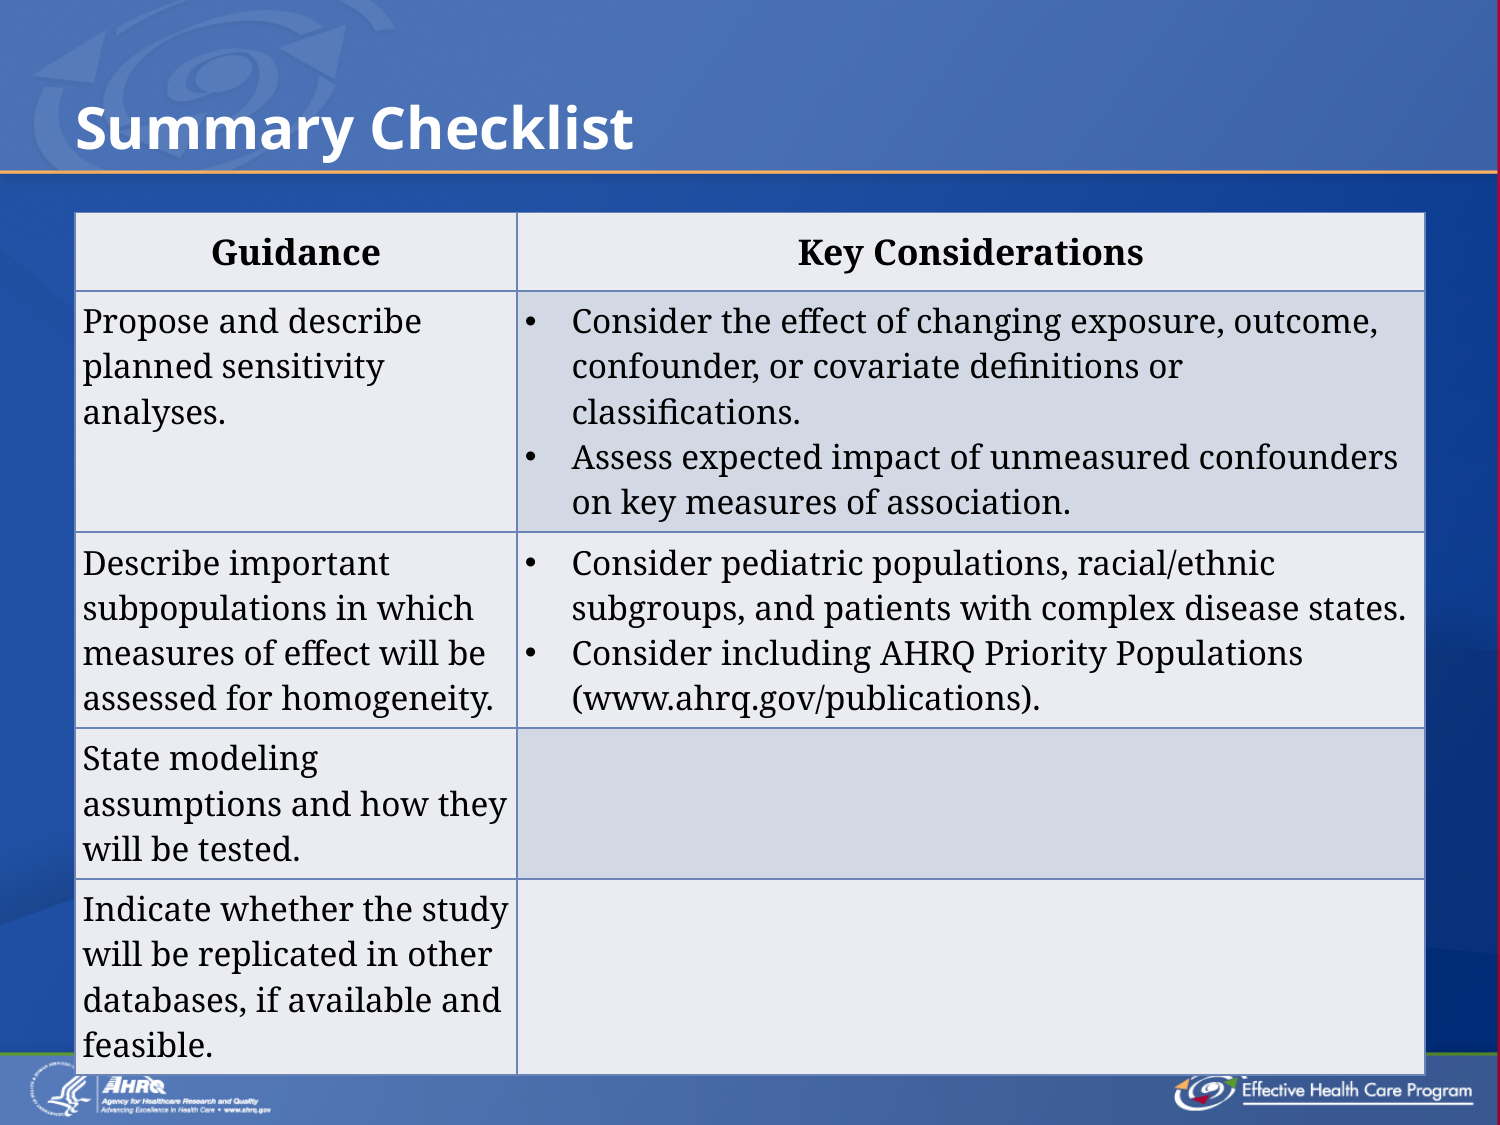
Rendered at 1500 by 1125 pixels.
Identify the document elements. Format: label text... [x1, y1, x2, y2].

table_cell State modeling assumptions and how they will be tested. [76, 729, 516, 878]
table_cell [518, 880, 1424, 1074]
table_cell Describe important subpopulations in which measures of effect will be assessed for homogeneity. [76, 533, 516, 727]
table_cell Propose and describe planned sensitivity analyses. [76, 292, 516, 531]
table_header Key Considerations [518, 213, 1424, 290]
table_cell Indicate whether the study will be replicated in other databases, if available and feasible. [76, 880, 516, 1074]
title Summary Checklist [75, 21, 1425, 163]
table_cell Consider the effect of changing exposure, outcome, confounder, or covariate definitions or classifications. Assess expected impact of unmeasured confounders on key measures of association. [518, 292, 1424, 531]
table_cell [518, 729, 1424, 878]
picture [0, 0, 1500, 1125]
table_header Guidance [76, 213, 516, 290]
table_cell Consider pediatric populations, racial/ethnic subgroups, and patients with complex disease states. Consider including AHRQ Priority Populations (www.ahrq.gov/publications). [518, 533, 1424, 727]
